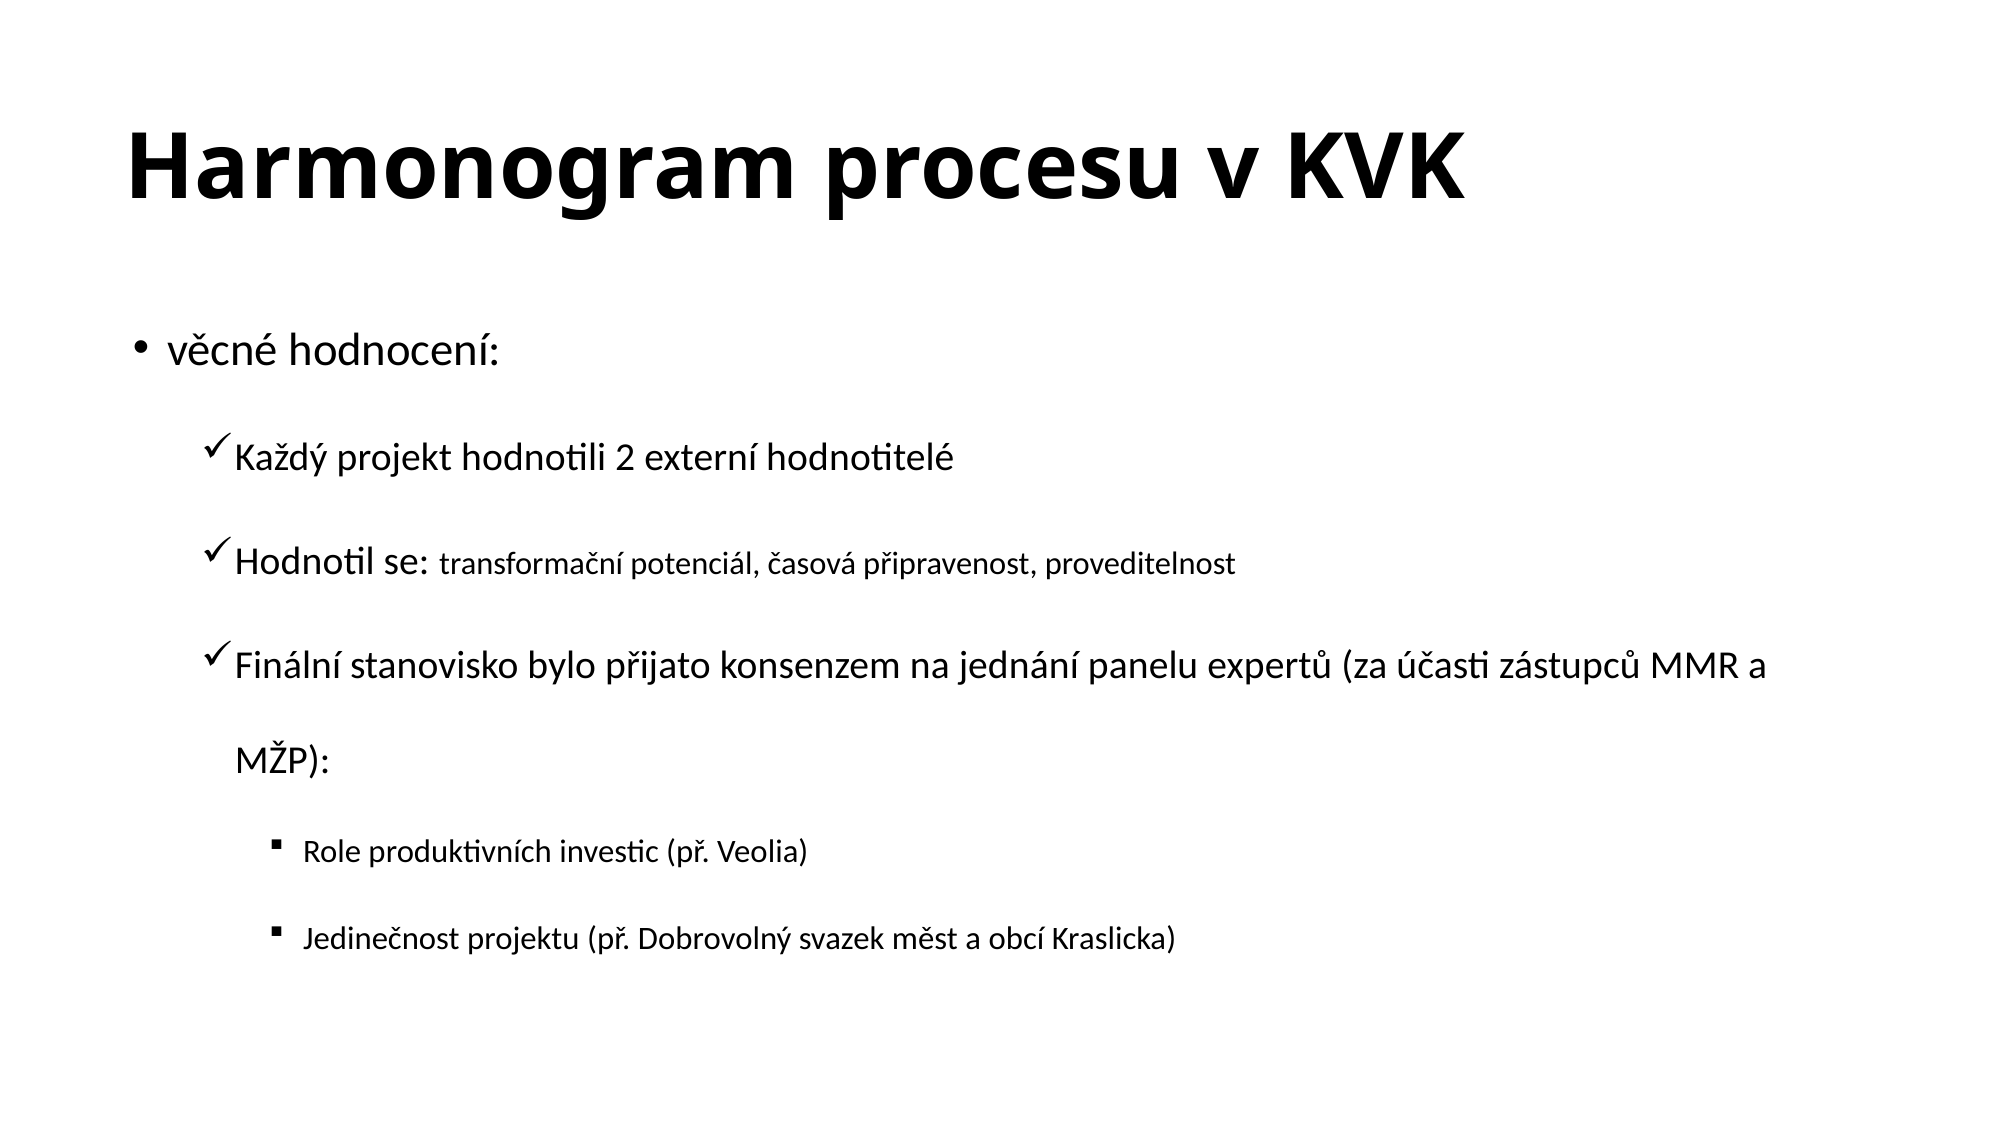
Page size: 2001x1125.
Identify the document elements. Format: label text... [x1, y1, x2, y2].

title Harmonogram procesu v KVK [109, 59, 1835, 278]
list věcné hodnocení: Každý projekt hodnotili 2 externí hodnotitelé Hodnotil se: transformační potenciál, časová připravenost, proveditelnost Finální stanovisko bylo přijato konsenzem na jednání panelu expertů (za účasti zástupců MMR a MŽP): Role produktivních investic (př. Veolia) Jedinečnost projektu (př. Dobrovolný svazek měst a obcí Kraslicka) [117, 255, 1882, 970]
